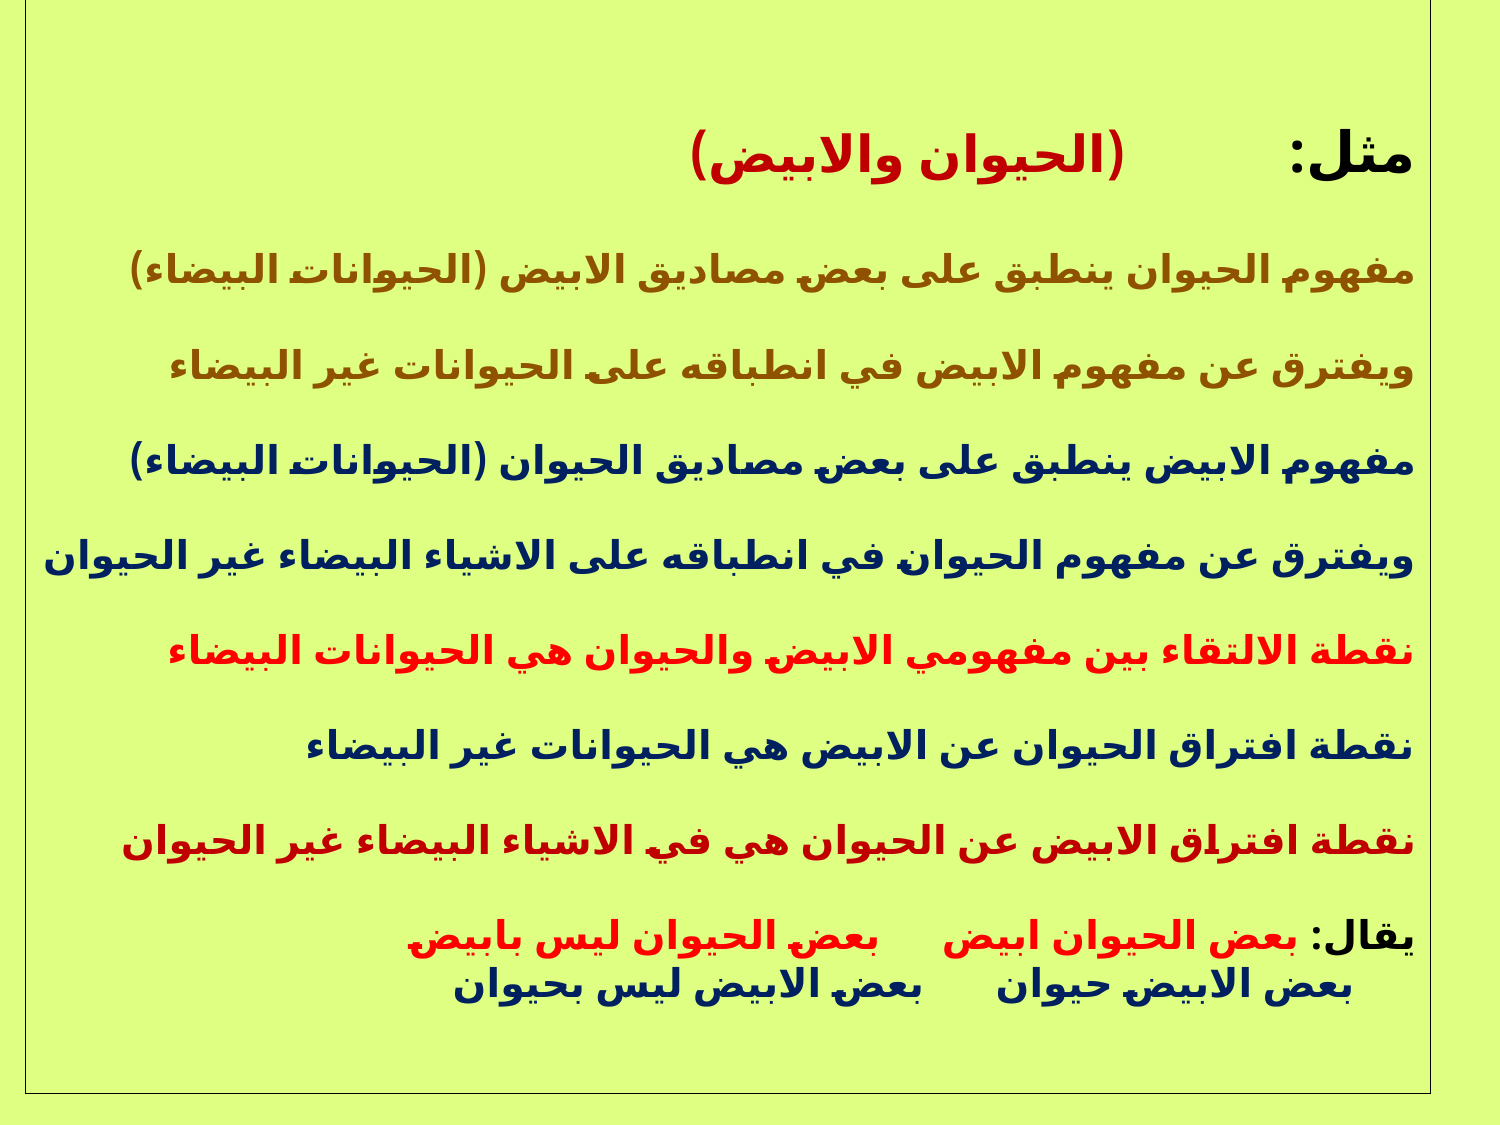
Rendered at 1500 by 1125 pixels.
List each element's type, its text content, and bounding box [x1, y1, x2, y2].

text_box مثل: (الحيوان والابيض) مفهوم الحيوان ينطبق على بعض مصاديق الابيض (الحيوانات البيضاء) ويفترق عن مفهوم الابيض في انطباقه على الحيوانات غير البيضاء مفهوم الابيض ينطبق على بعض مصاديق الحيوان (الحيوانات البيضاء) ويفترق عن مفهوم الحيوان في انطباقه على الاشياء البيضاء غير الحيوان نقطة الالتقاء بين مفهومي الابيض والحيوان هي الحيوانات البيضاء نقطة افتراق الحيوان عن الابيض هي الحيوانات غير البيضاء نقطة افتراق الابيض عن الحيوان هي في الاشياء البيضاء غير الحيوان يقال: بعض الحيوان ابيض بعض الحيوان ليس بابيض بعض الابيض حيوان بعض الابيض ليس بحيوان [25, 0, 1431, 1094]
